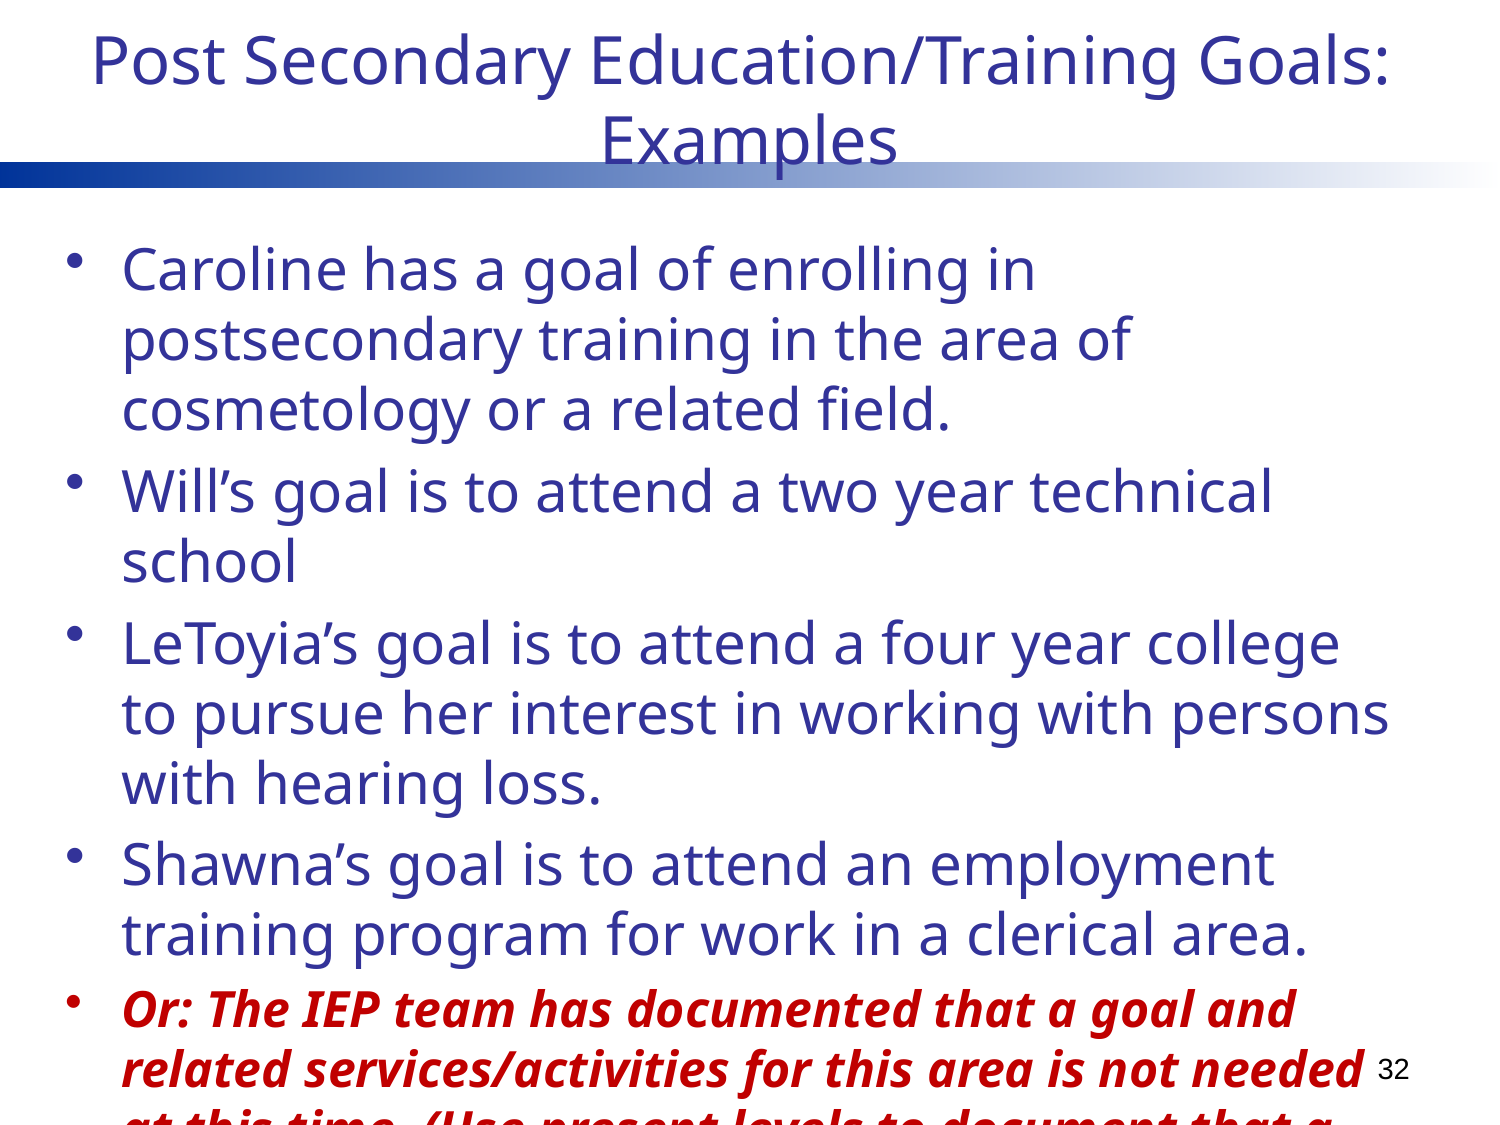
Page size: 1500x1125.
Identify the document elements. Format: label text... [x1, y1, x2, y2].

slide_number 32 [1162, 1042, 1426, 1088]
title Post Secondary Education/Training Goals: Examples [0, 45, 1500, 150]
list Caroline has a goal of enrolling in postsecondary training in the area of cosmetology or a related field. Will’s goal is to attend a two year technical school LeToyia’s goal is to attend a four year college to pursue her interest in working with persons with hearing loss. Shawna’s goal is to attend an employment training program for work in a clerical area. Or: The IEP team has documented that a goal and related services/activities for this area is not needed at this time. (Use present levels to document that a goal for this area was considered) [50, 224, 1425, 1088]
